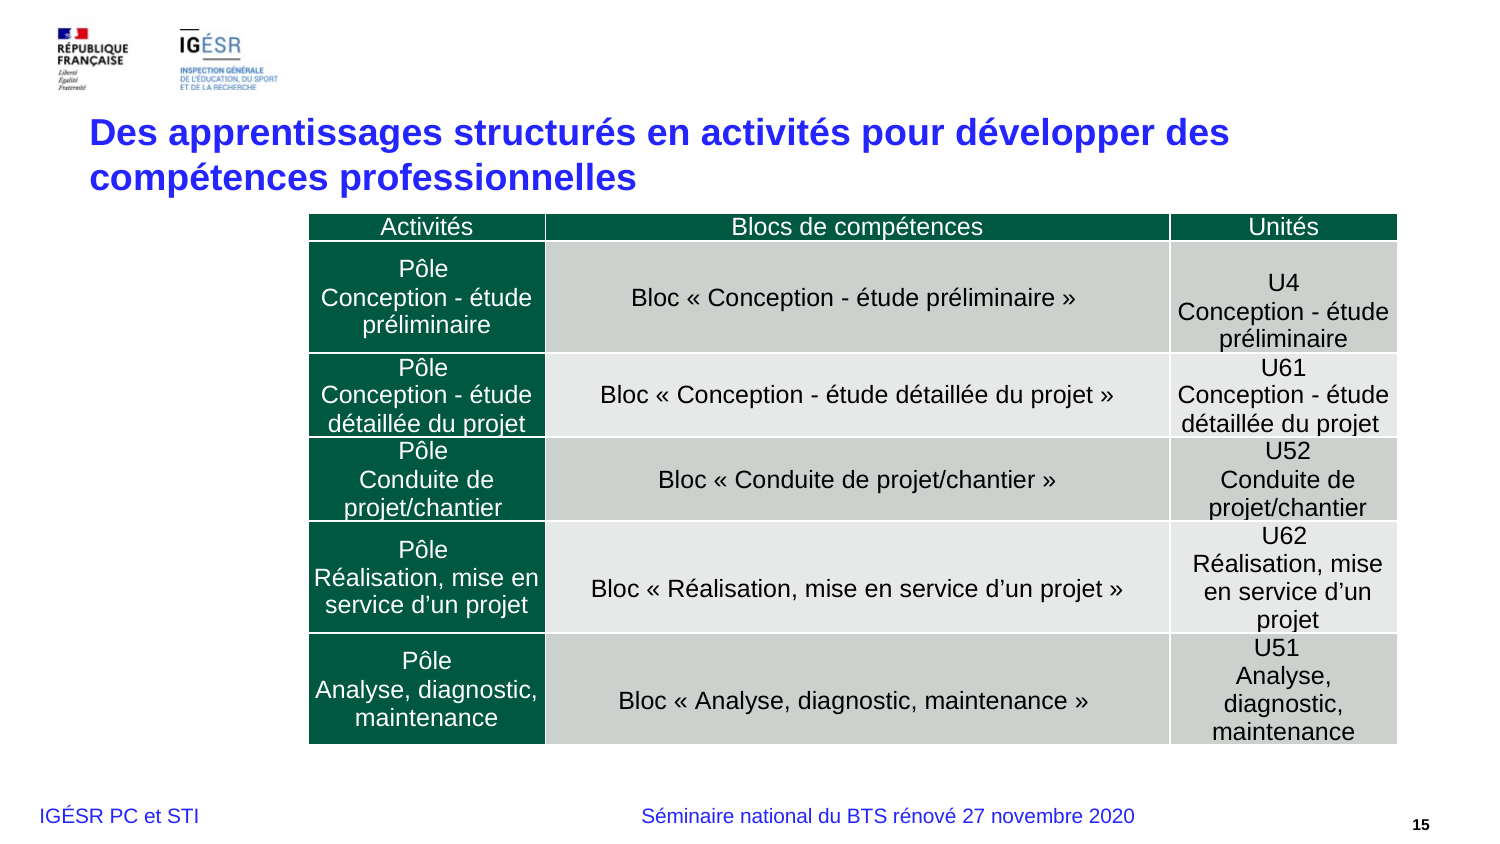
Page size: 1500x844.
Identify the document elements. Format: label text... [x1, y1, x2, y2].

table_cell U61 Conception - étude détaillée du projet [1171, 354, 1397, 436]
table_cell U51 Analyse, diagnostic, maintenance [1171, 634, 1397, 744]
table_cell U52 Conduite de projet/chantier [1171, 438, 1397, 520]
table_cell Bloc « Conduite de projet/chantier » [546, 438, 1169, 520]
table_header Activités [309, 214, 545, 240]
table_cell Bloc « Réalisation, mise en service d’un projet » [546, 522, 1169, 632]
picture [180, 29, 278, 90]
table_cell Pôle Conception - étude préliminaire [309, 242, 545, 352]
text_box Des apprentissages structurés en activités pour développer des compétences professionnelles [78, 112, 1357, 195]
table_cell Pôle Analyse, diagnostic, maintenance [309, 634, 545, 744]
table_cell Pôle Réalisation, mise en service d’un projet [309, 522, 545, 632]
table_cell Bloc « Conception - étude préliminaire » [546, 242, 1169, 352]
picture [47, 17, 139, 101]
table_cell U4 Conception - étude préliminaire [1171, 242, 1397, 352]
table_header Blocs de compétences [546, 214, 1169, 240]
table_cell U62 Réalisation, mise en service d’un projet [1171, 522, 1397, 632]
table_header Unités [1171, 214, 1397, 240]
slide_number 15 [1208, 803, 1430, 844]
table_cell Pôle Conception - étude détaillée du projet [309, 354, 545, 436]
table_cell Bloc « Analyse, diagnostic, maintenance » [546, 634, 1169, 744]
table_cell Bloc « Conception - étude détaillée du projet » [546, 354, 1169, 436]
table_cell Pôle Conduite de projet/chantier [309, 438, 545, 520]
